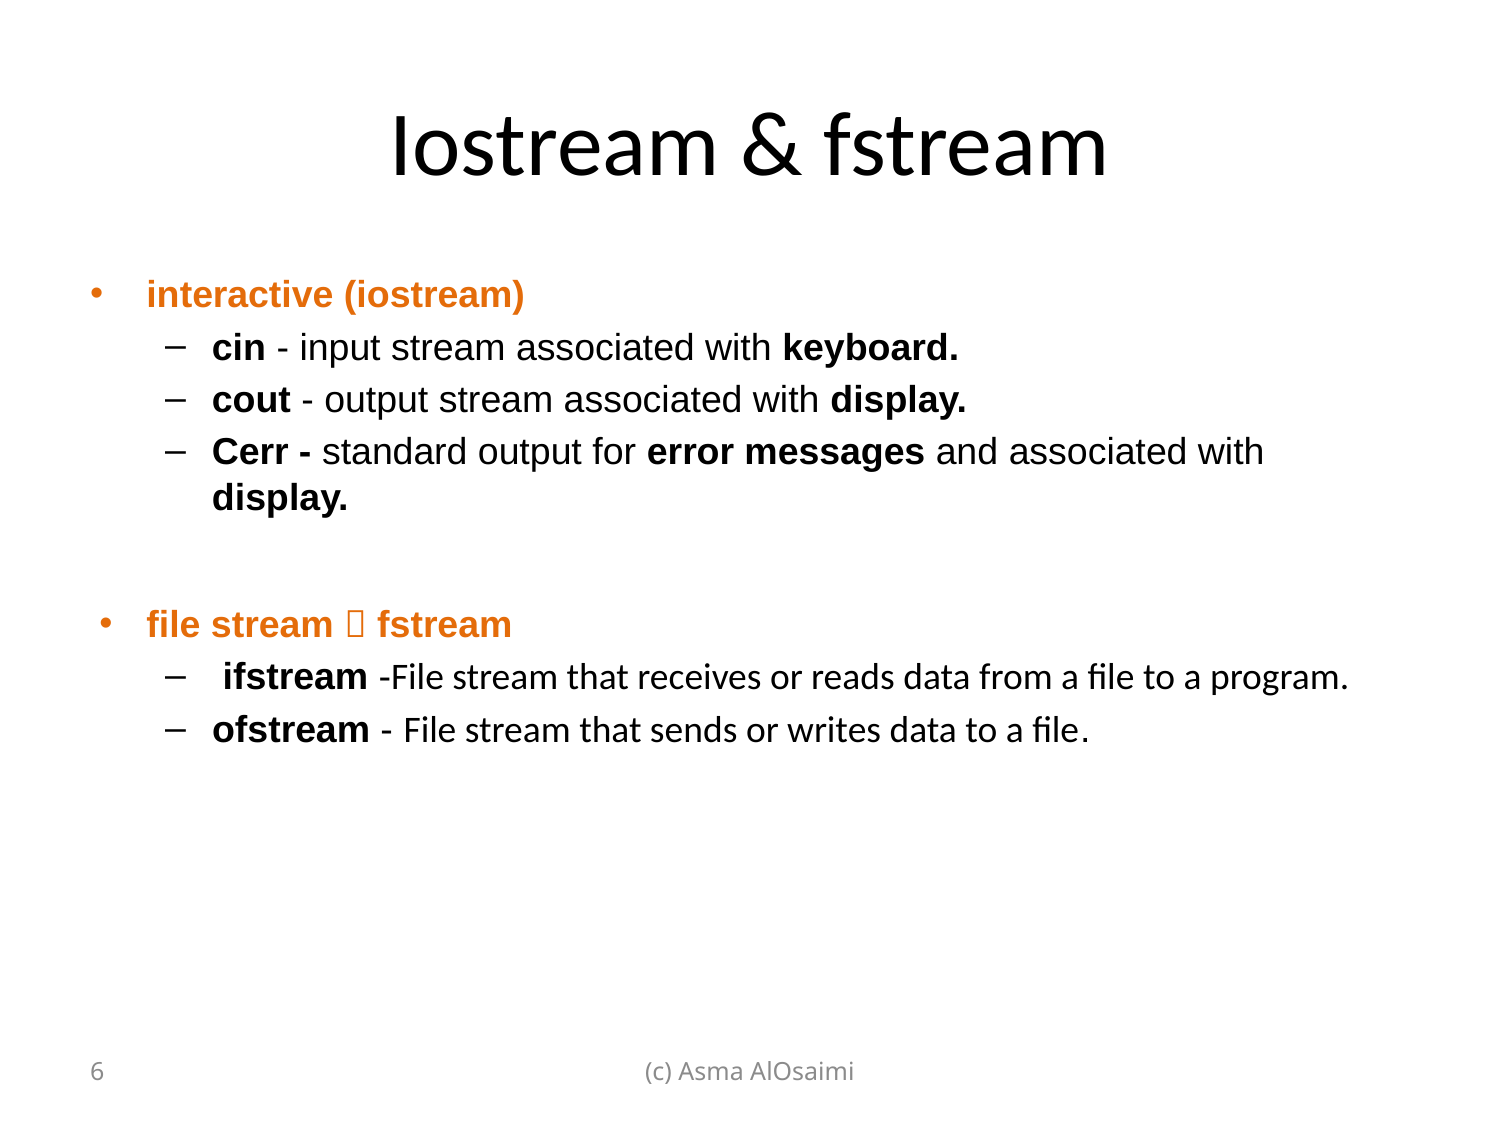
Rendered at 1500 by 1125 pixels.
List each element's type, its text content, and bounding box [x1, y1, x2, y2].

footer (c) Asma AlOsaimi [512, 1042, 988, 1103]
slide_number 6 [75, 1042, 425, 1103]
list interactive (iostream) cin - input stream associated with keyboard. cout - output stream associated with display. Cerr - standard output for error messages and associated with display. file stream  fstream ifstream -File stream that receives or reads data from a file to a program. ofstream - File stream that sends or writes data to a file. [75, 262, 1425, 1005]
title Iostream & fstream [75, 45, 1425, 233]
